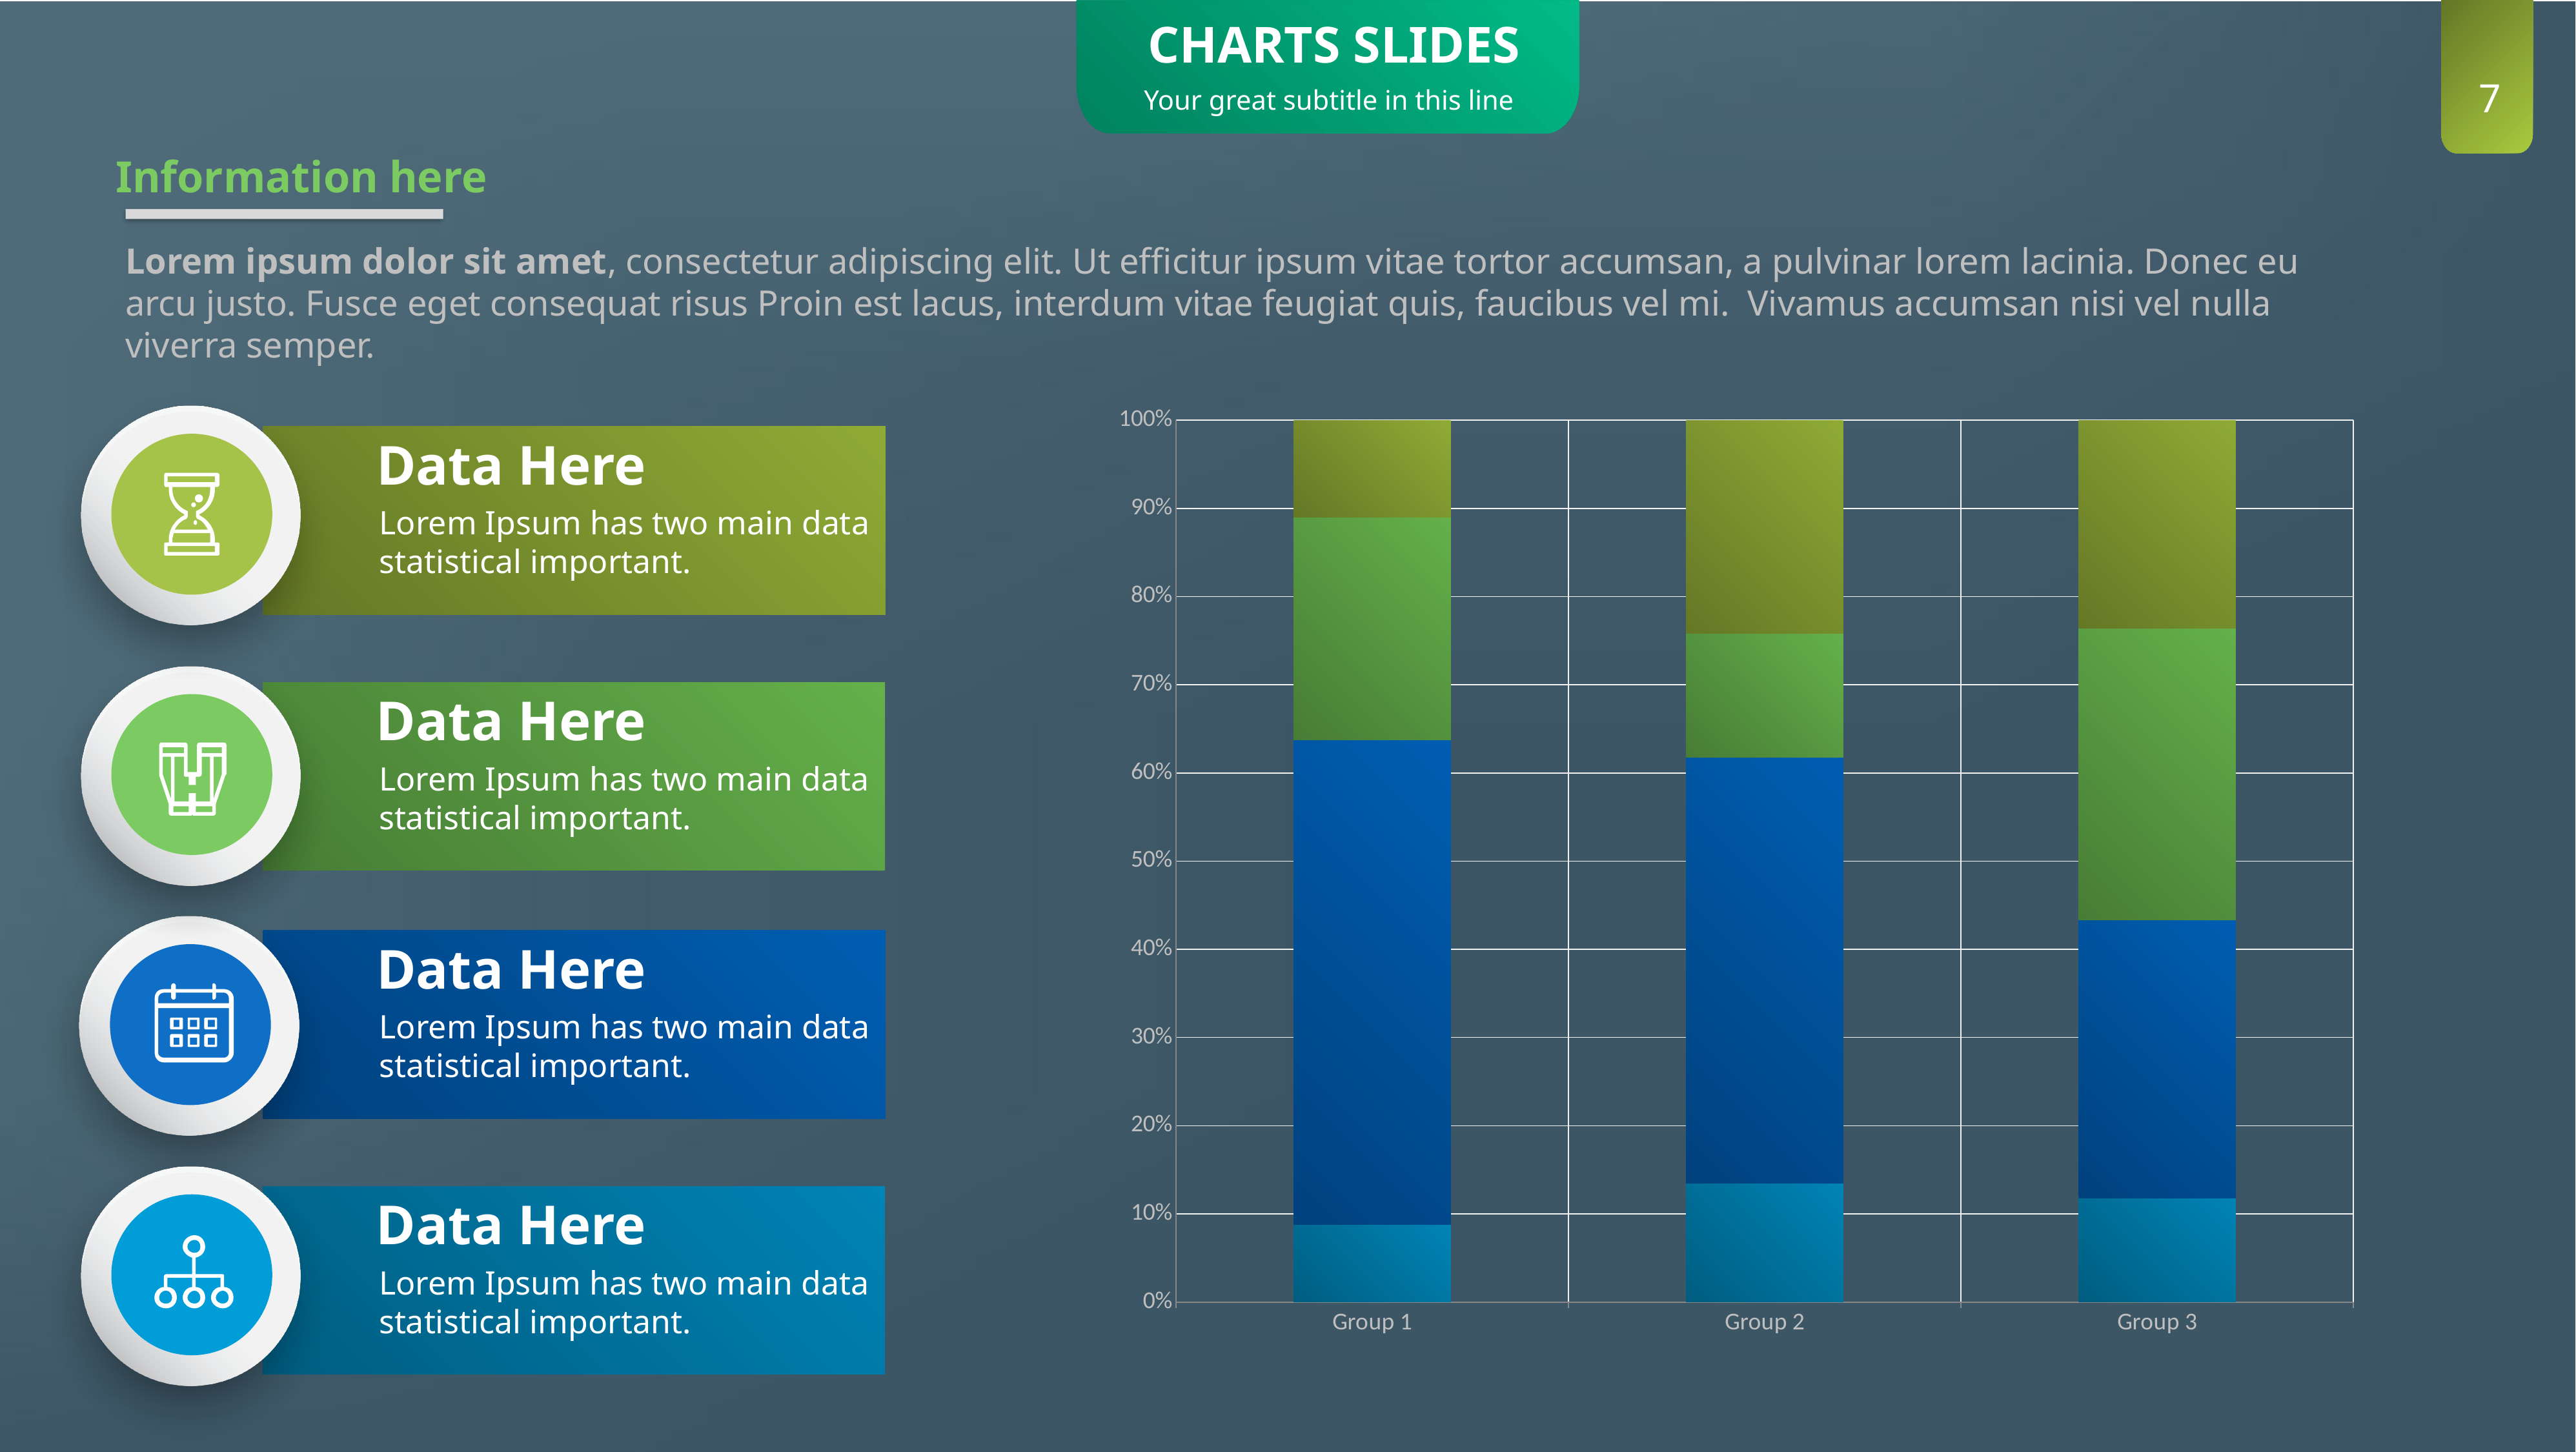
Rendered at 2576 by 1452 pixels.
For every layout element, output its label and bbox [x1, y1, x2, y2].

text_box [356, 426, 908, 593]
text_box [99, 145, 2393, 366]
text_box [334, 929, 887, 1120]
text_box [42, 392, 334, 684]
text_box [356, 930, 908, 1097]
text_box [876, 0, 1792, 134]
text_box [337, 425, 887, 616]
chart [1098, 400, 2385, 1396]
text_box [41, 949, 332, 1153]
text_box [42, 1153, 334, 1444]
text_box [355, 1185, 908, 1353]
text_box [337, 1185, 886, 1376]
text_box [42, 688, 334, 944]
picture [0, 1, 2576, 1452]
text_box [337, 681, 886, 872]
text_box [355, 681, 908, 849]
